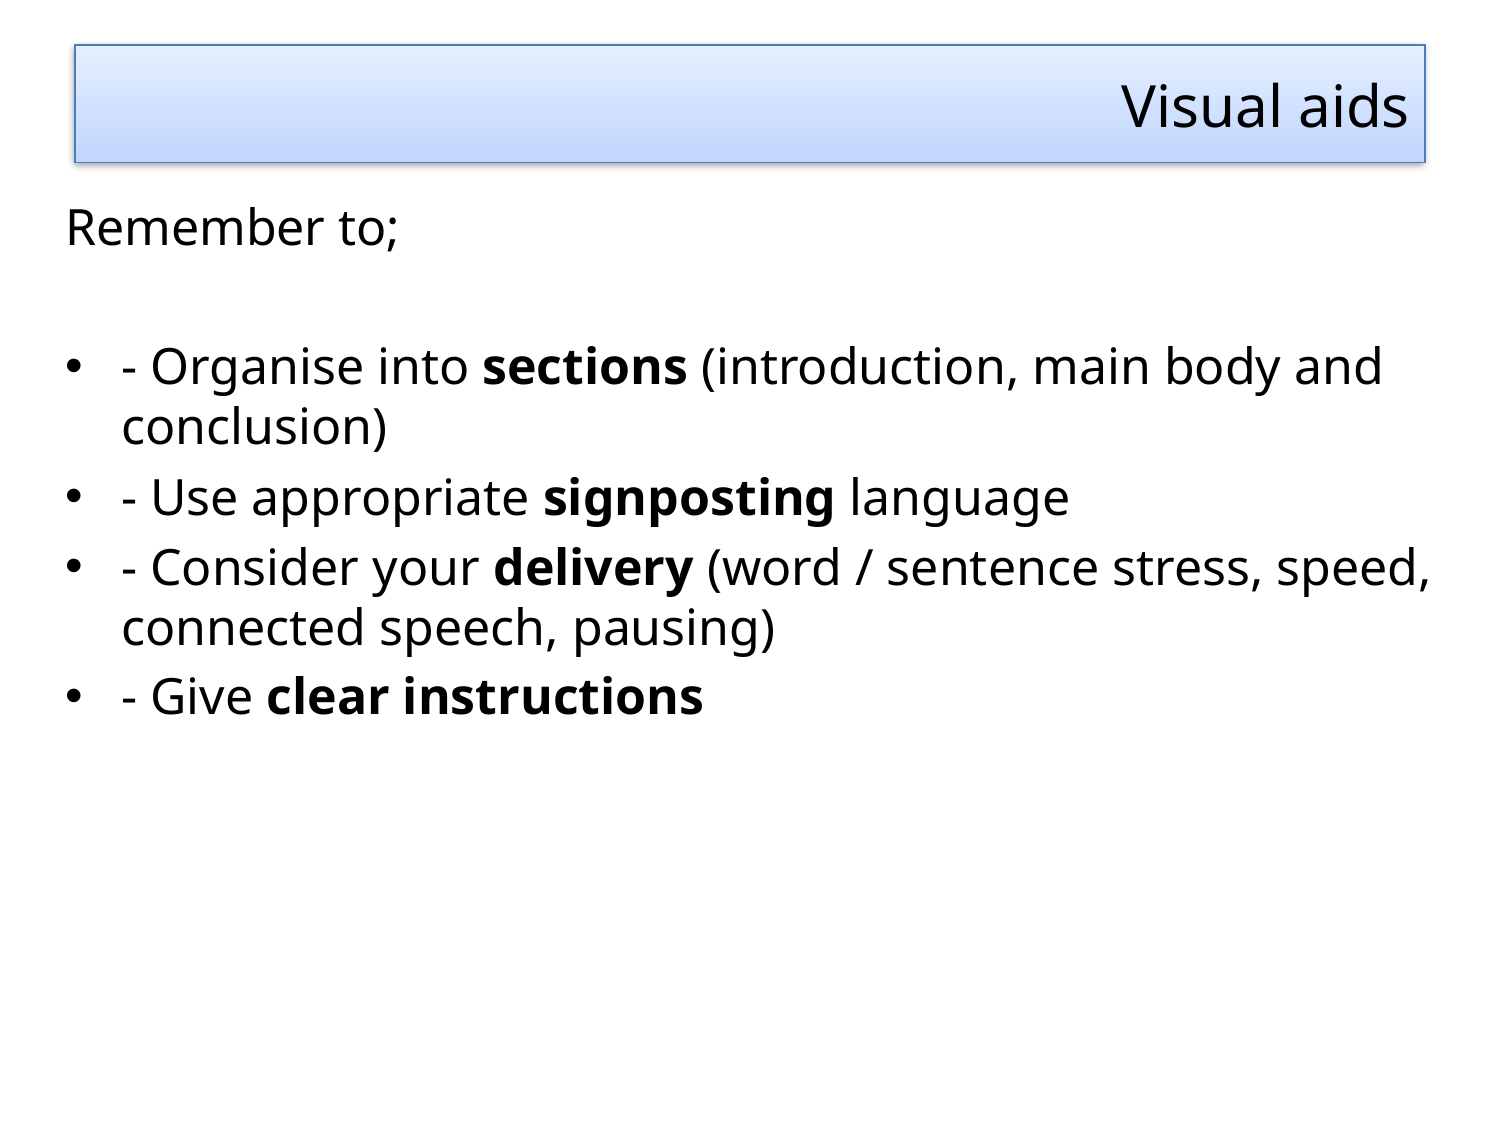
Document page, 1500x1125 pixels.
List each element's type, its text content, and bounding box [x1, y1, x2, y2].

title Visual aids [74, 44, 1426, 163]
list Remember to; - Organise into sections (introduction, main body and conclusion) - Use appropriate signposting language - Consider your delivery (word / sentence stress, speed, connected speech, pausing) - Give clear instructions [49, 187, 1451, 1018]
